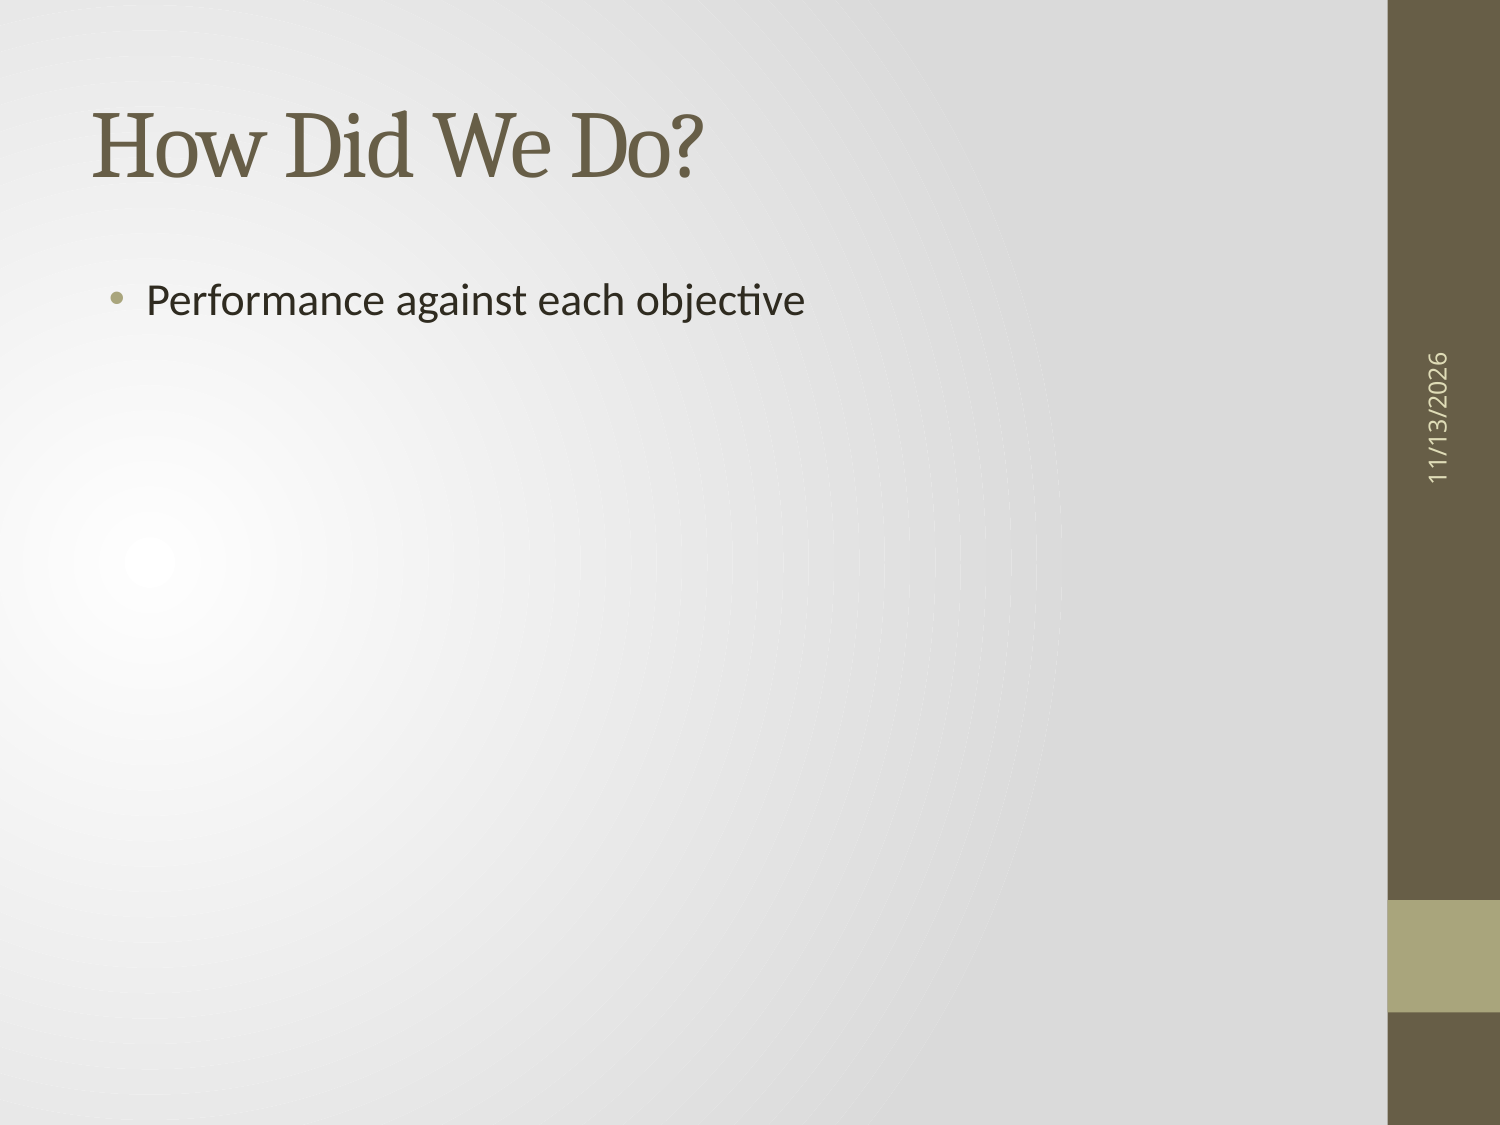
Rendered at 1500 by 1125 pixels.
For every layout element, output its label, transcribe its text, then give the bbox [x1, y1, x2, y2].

list Performance against each objective [75, 262, 1325, 1050]
title How Did We Do? [75, 45, 1325, 233]
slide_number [1408, 100, 1469, 501]
